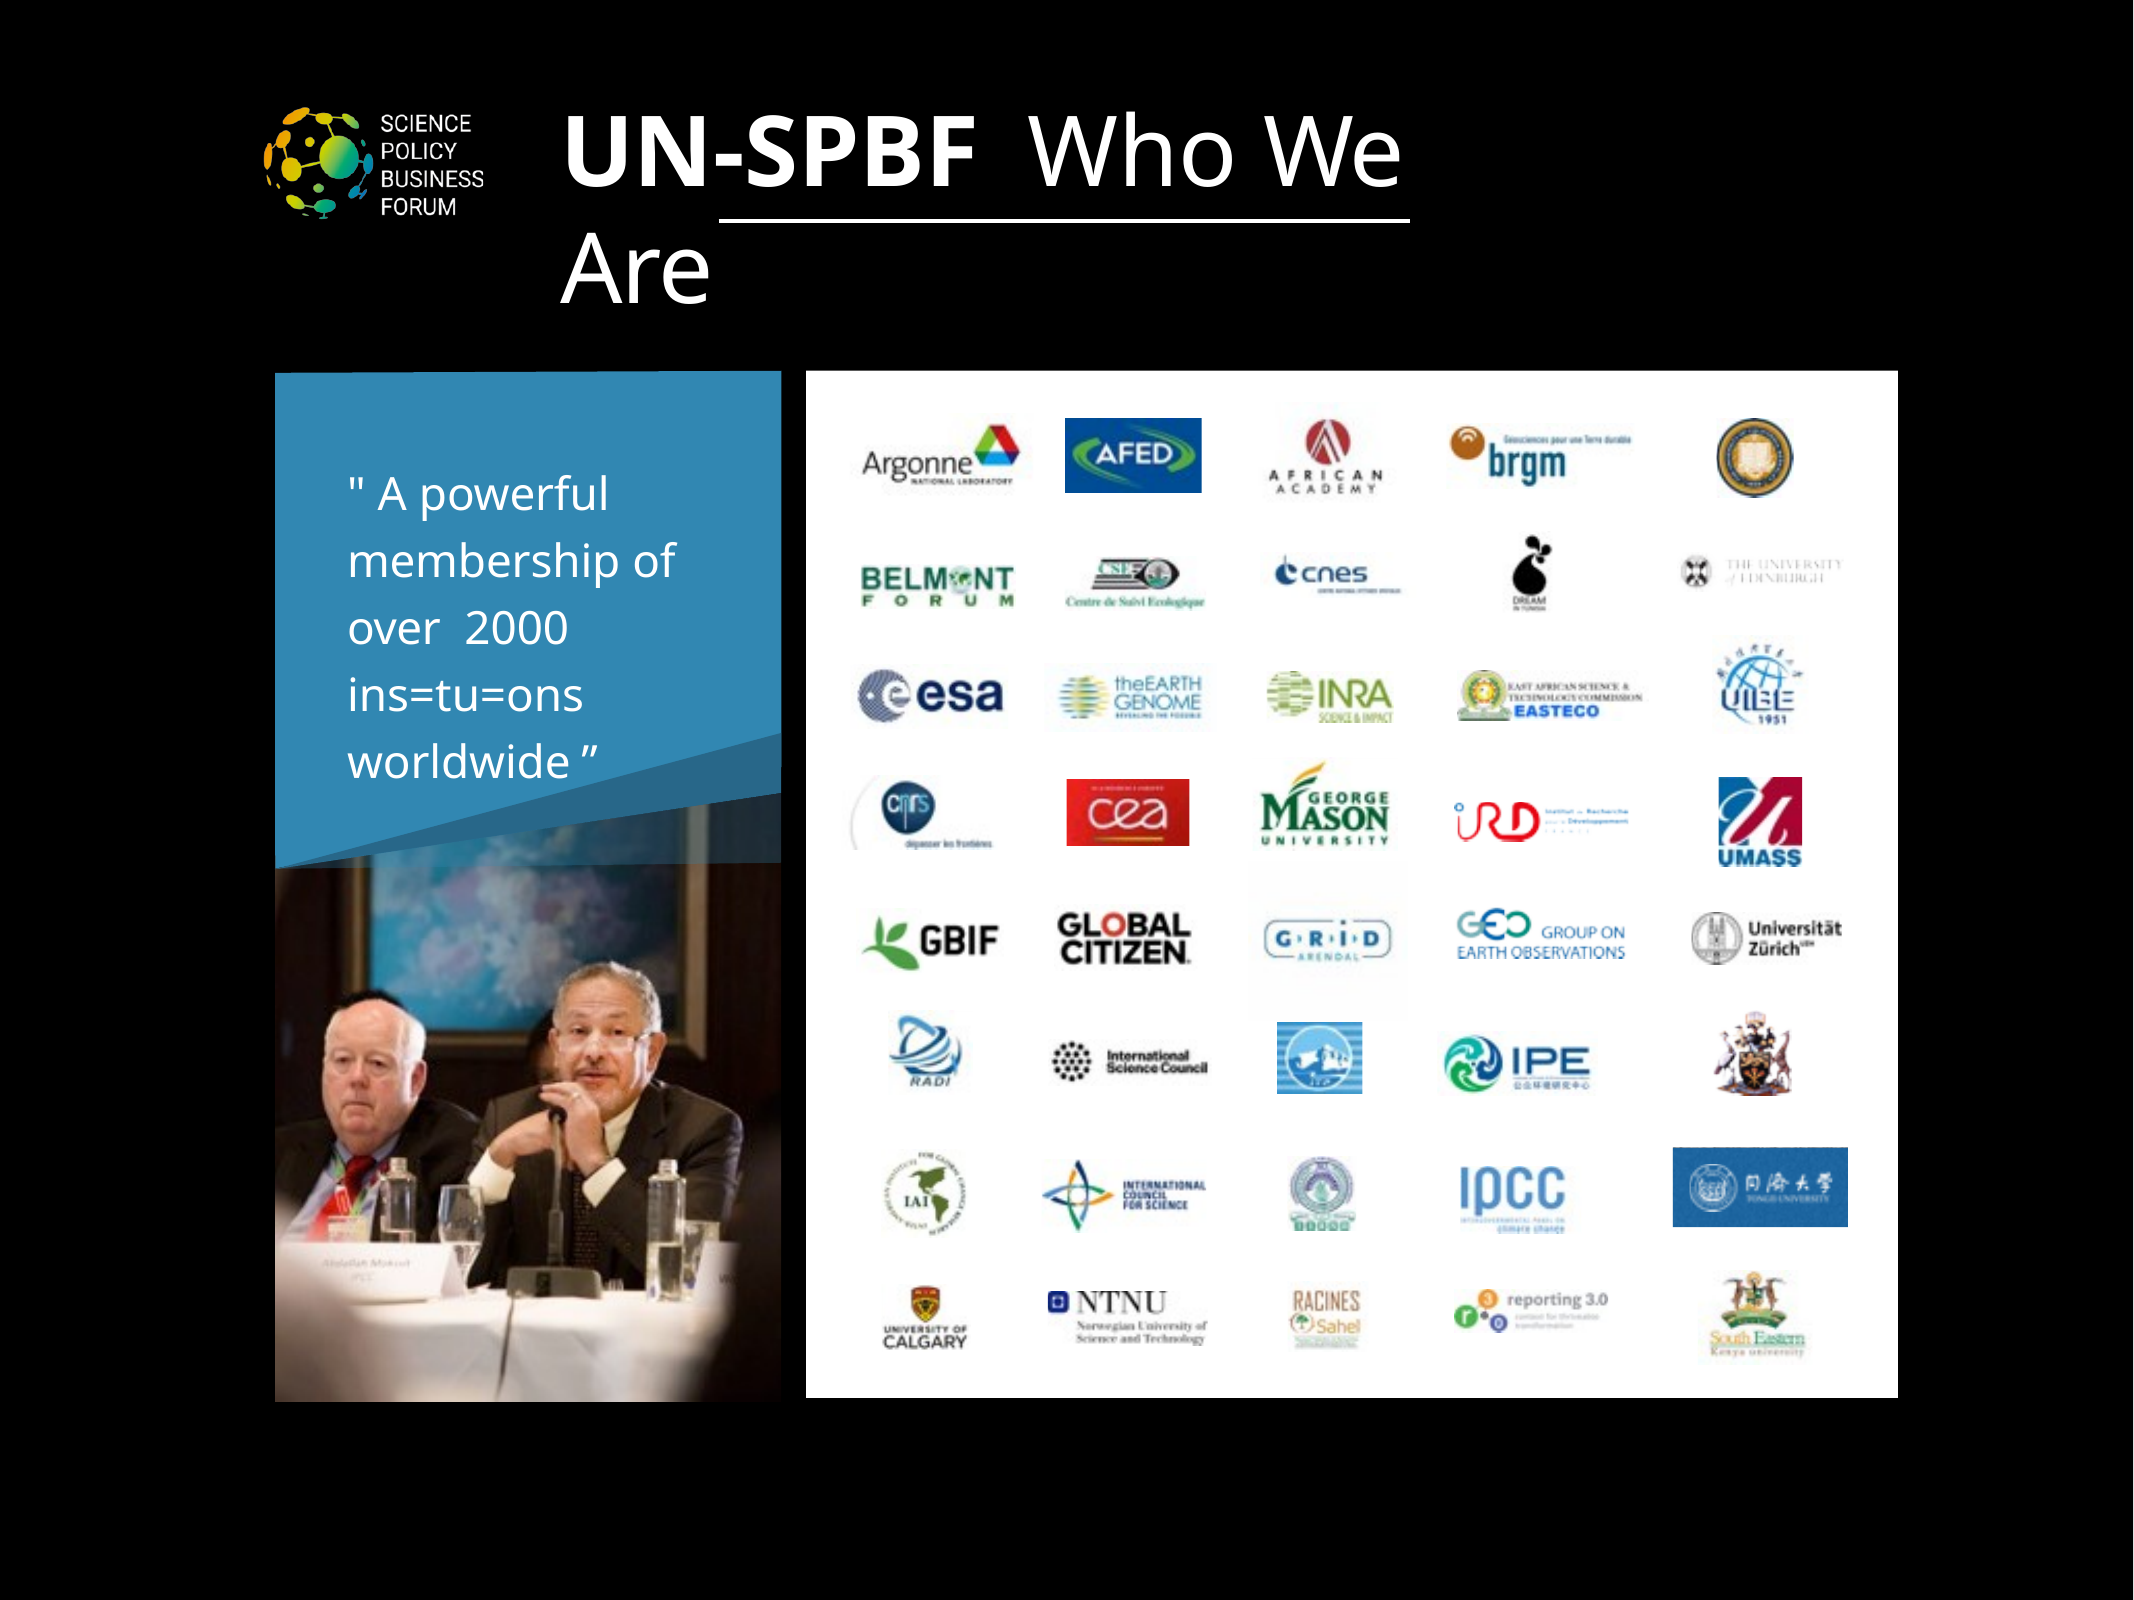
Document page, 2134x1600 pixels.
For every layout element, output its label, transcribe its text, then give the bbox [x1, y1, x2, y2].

text_box [849, 413, 1034, 498]
text_box [1048, 1039, 1212, 1086]
text_box [1712, 1010, 1792, 1096]
text_box [860, 564, 1016, 609]
text_box [1054, 904, 1198, 971]
text_box [1716, 418, 1794, 498]
text_box [1454, 1289, 1609, 1333]
text_box [1252, 757, 1398, 852]
text_box [1446, 423, 1635, 489]
text_box [1443, 902, 1702, 959]
text_box [1066, 779, 1190, 846]
text_box [275, 370, 782, 868]
text_box [275, 863, 782, 1402]
text_box [881, 1284, 971, 1353]
text_box [283, 732, 782, 867]
text_box [1454, 802, 1629, 842]
text_box [1044, 663, 1217, 732]
text_box [1691, 912, 1842, 965]
text_box [1718, 777, 1803, 867]
text_box [1065, 418, 1202, 493]
text_box [1041, 1159, 1207, 1233]
text_box " A powerful membership of over 2000 ins=tu=ons worldwide ” [345, 450, 745, 788]
text_box [1677, 552, 1844, 592]
text_box [1697, 1270, 1813, 1365]
text_box [274, 793, 782, 869]
text_box [1287, 1281, 1369, 1353]
text_box [856, 908, 1004, 977]
text_box [1437, 1031, 1598, 1096]
text_box [806, 370, 1898, 1398]
title UN-SPBF Who We Are [557, 86, 1576, 356]
text_box [1672, 1147, 1848, 1228]
text_box [1287, 1156, 1357, 1231]
text_box [1247, 402, 1405, 507]
text_box [1457, 670, 1649, 721]
text_box [1047, 1291, 1208, 1346]
text_box [1248, 861, 1408, 1021]
text_box [1487, 531, 1575, 619]
text_box [218, 60, 484, 265]
text_box [1064, 556, 1207, 611]
text_box [1460, 1166, 1582, 1234]
text_box [1266, 671, 1394, 723]
text_box [850, 664, 1009, 729]
text_box [1277, 1022, 1363, 1094]
text_box [881, 1149, 970, 1238]
text_box [1712, 635, 1809, 734]
text_box [1689, 1164, 1833, 1212]
text_box [841, 775, 998, 850]
text_box [1260, 552, 1417, 598]
text_box [888, 1010, 973, 1096]
